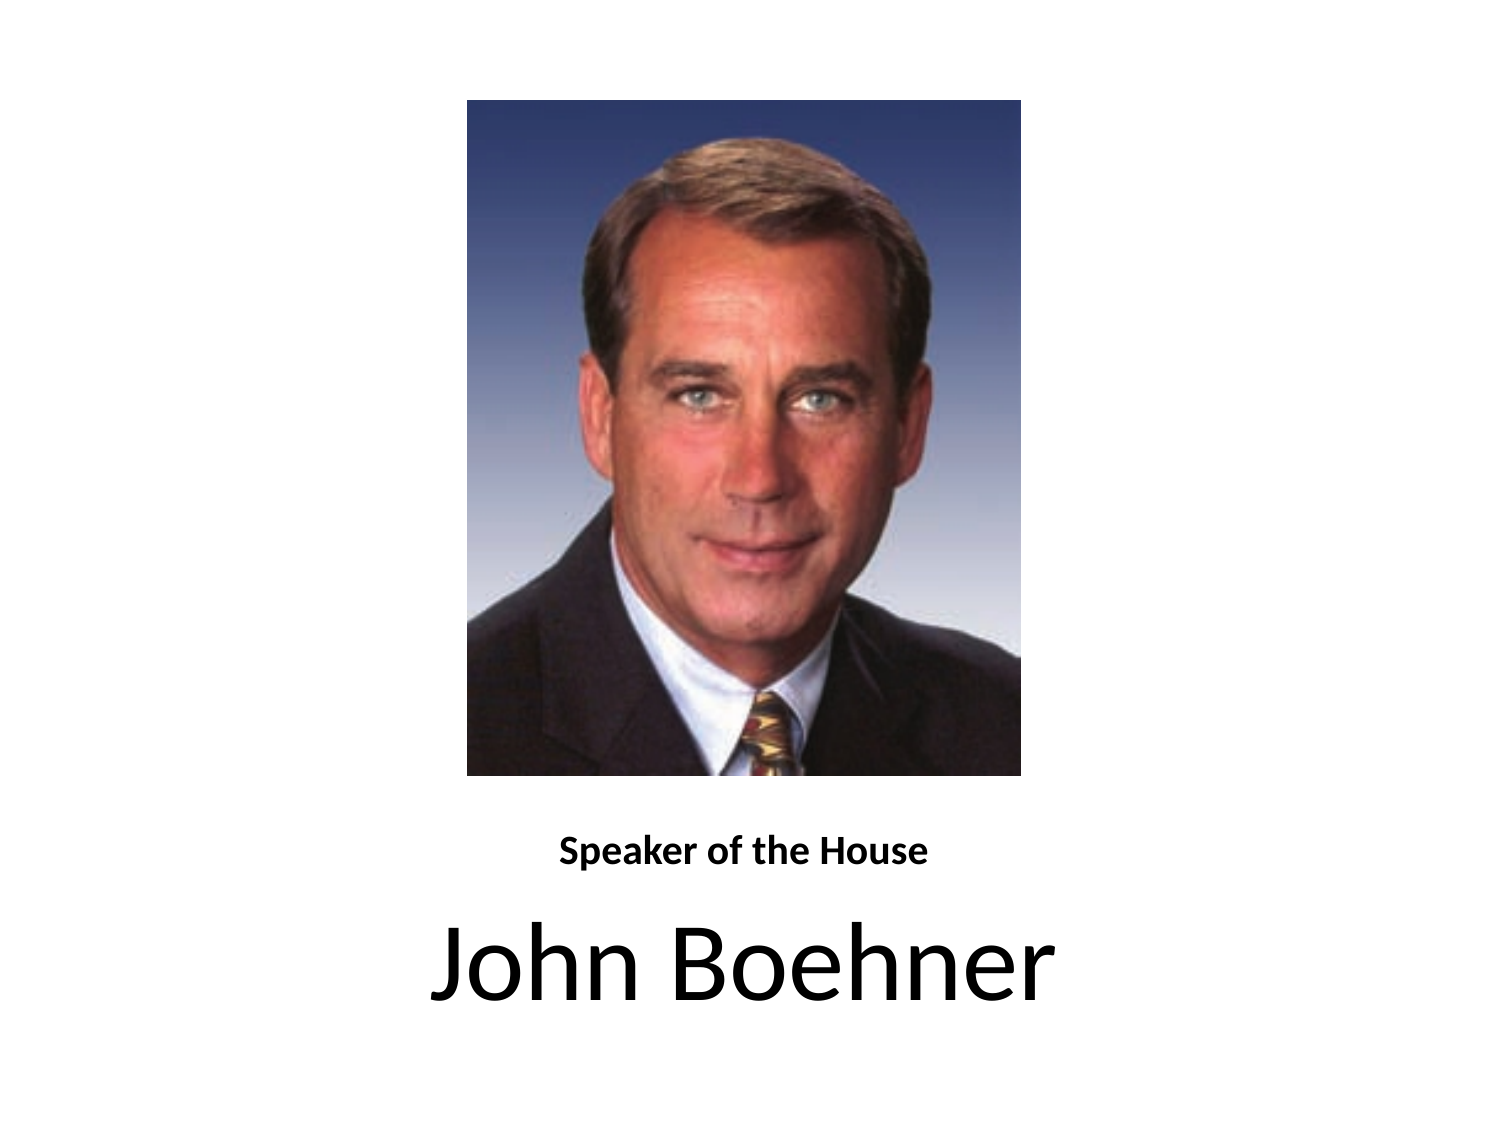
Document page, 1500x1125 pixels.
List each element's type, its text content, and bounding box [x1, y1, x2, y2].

list John Boehner [294, 880, 1194, 1013]
picture [467, 100, 1021, 776]
title Speaker of the House [294, 787, 1194, 880]
